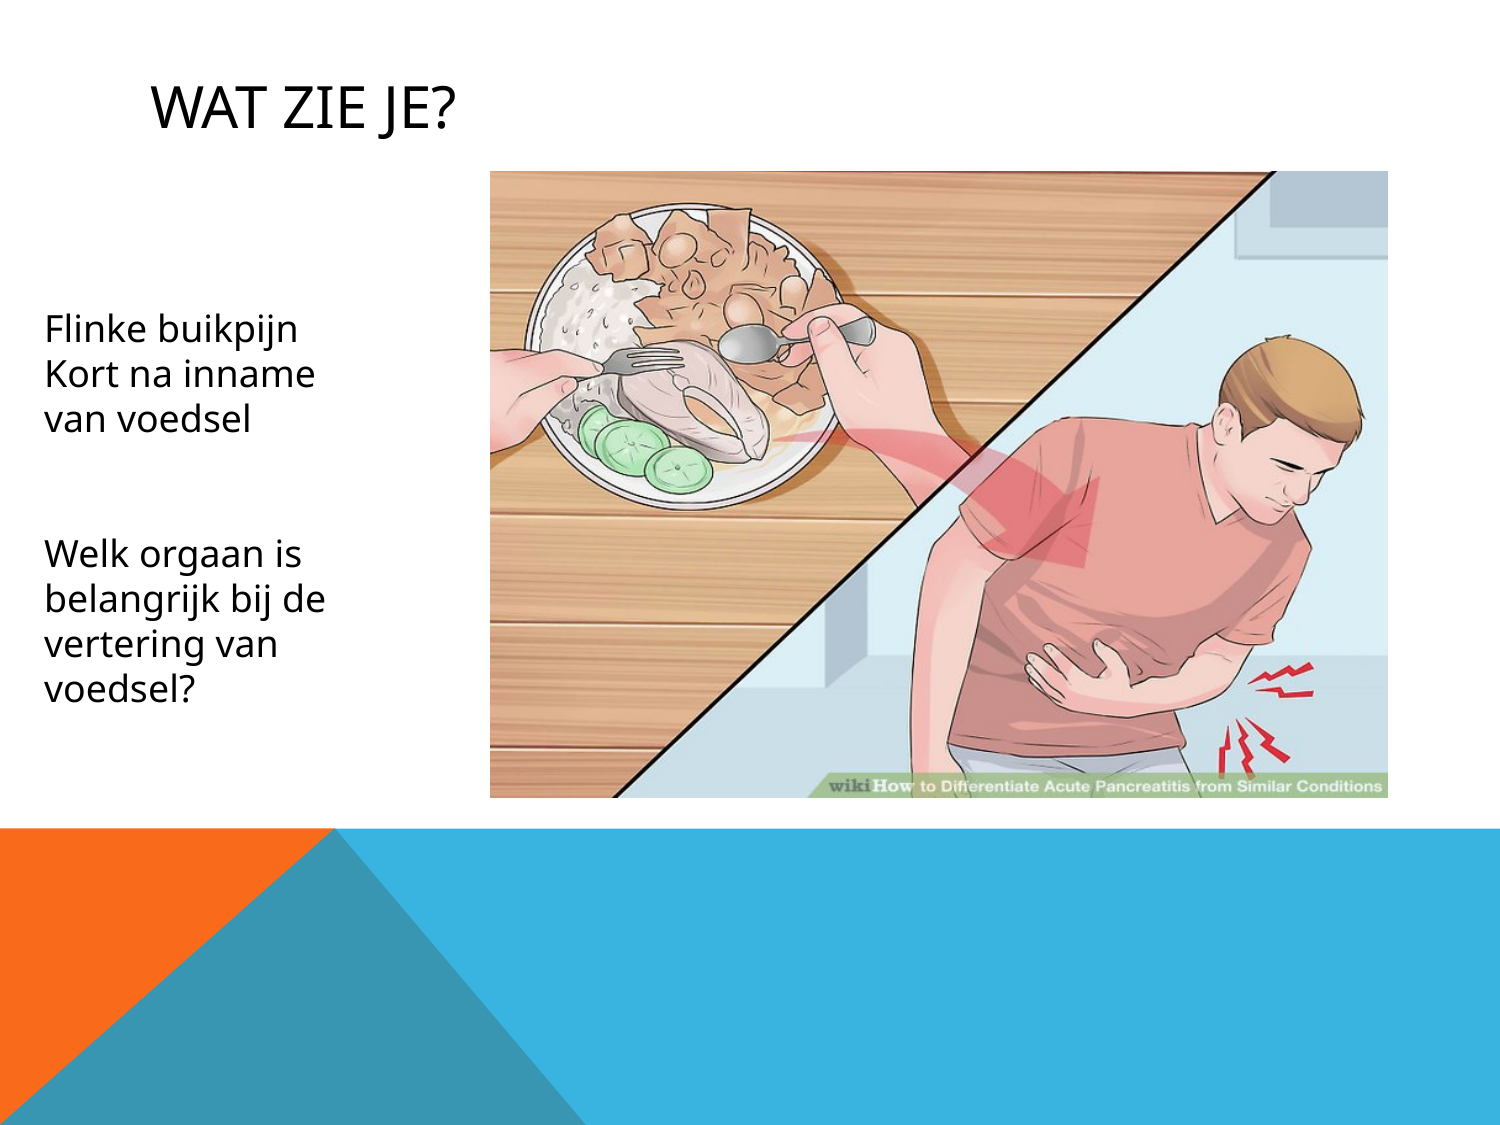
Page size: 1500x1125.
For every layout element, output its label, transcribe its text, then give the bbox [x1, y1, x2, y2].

title Wat zie je? [135, 60, 1369, 150]
picture [489, 170, 1389, 798]
text_box Flinke buikpijn Kort na inname van voedsel Welk orgaan is belangrijk bij de vertering van voedsel? [29, 208, 349, 718]
